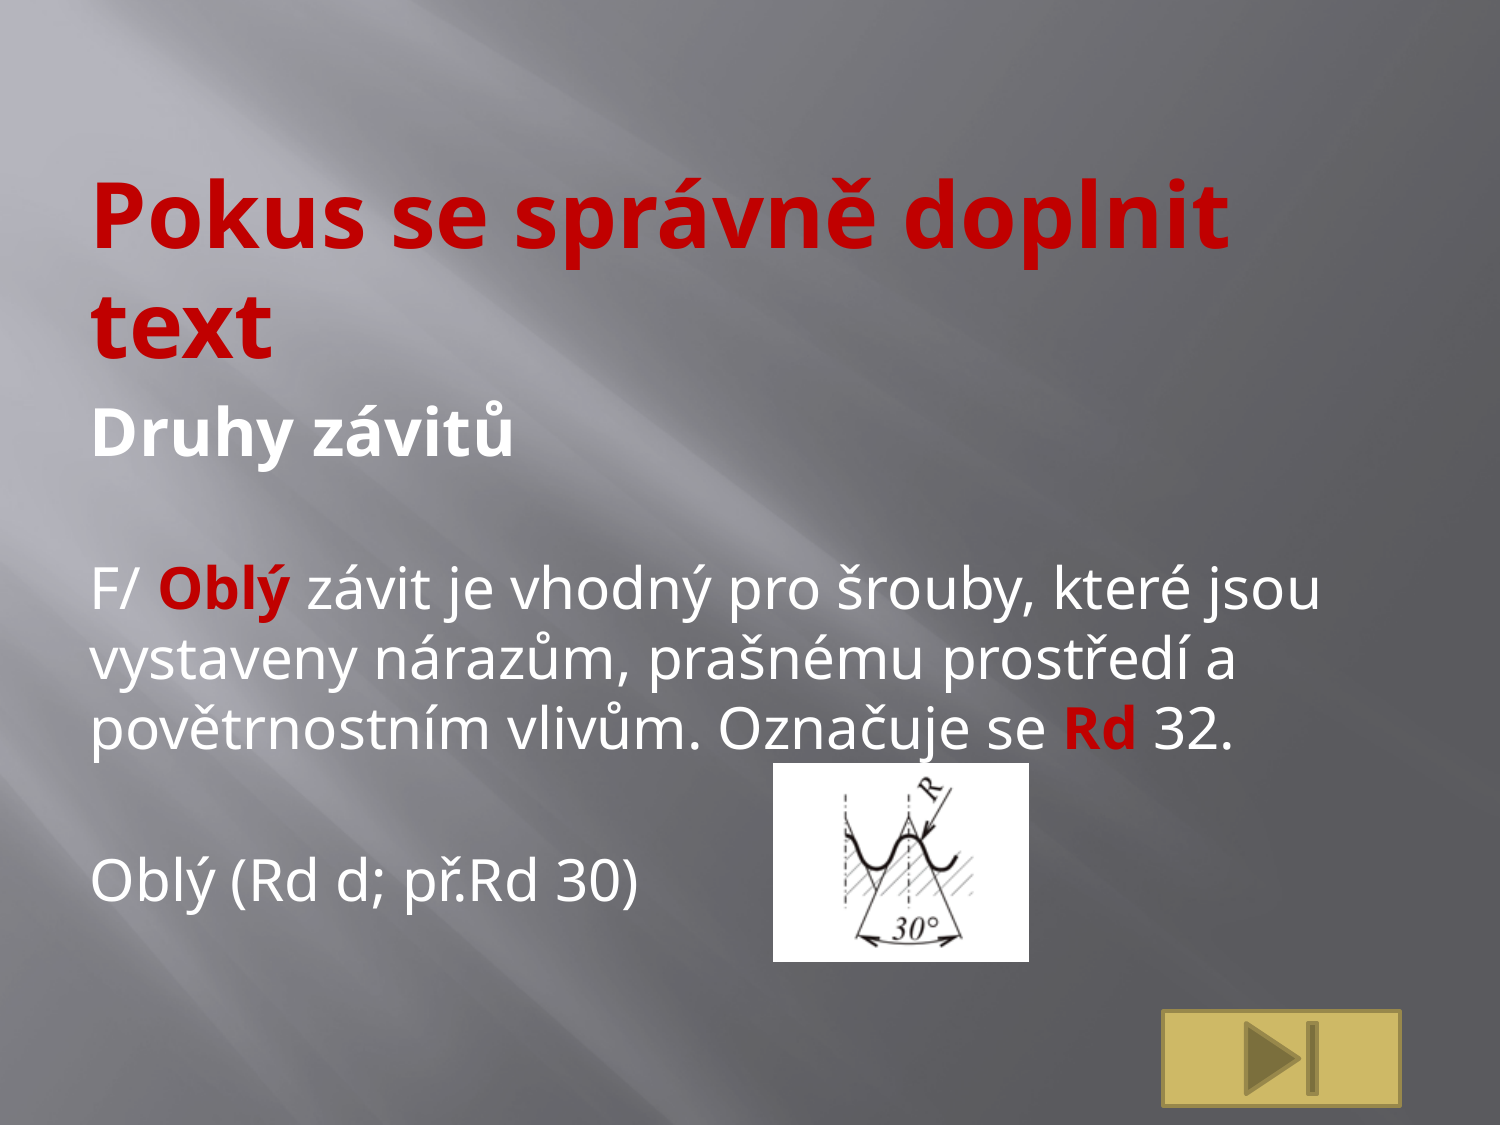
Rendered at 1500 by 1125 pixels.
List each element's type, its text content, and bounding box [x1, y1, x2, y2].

picture [773, 762, 1029, 962]
list Pokus se správně doplnit text Druhy závitů F/ Oblý závit je vhodný pro šrouby, které jsou vystaveny nárazům, prašnému prostředí a povětrnostním vlivům. Označuje se Rd 32. Oblý (Rd d; př.Rd 30) [75, 149, 1425, 1005]
text_box [1161, 1009, 1402, 1108]
